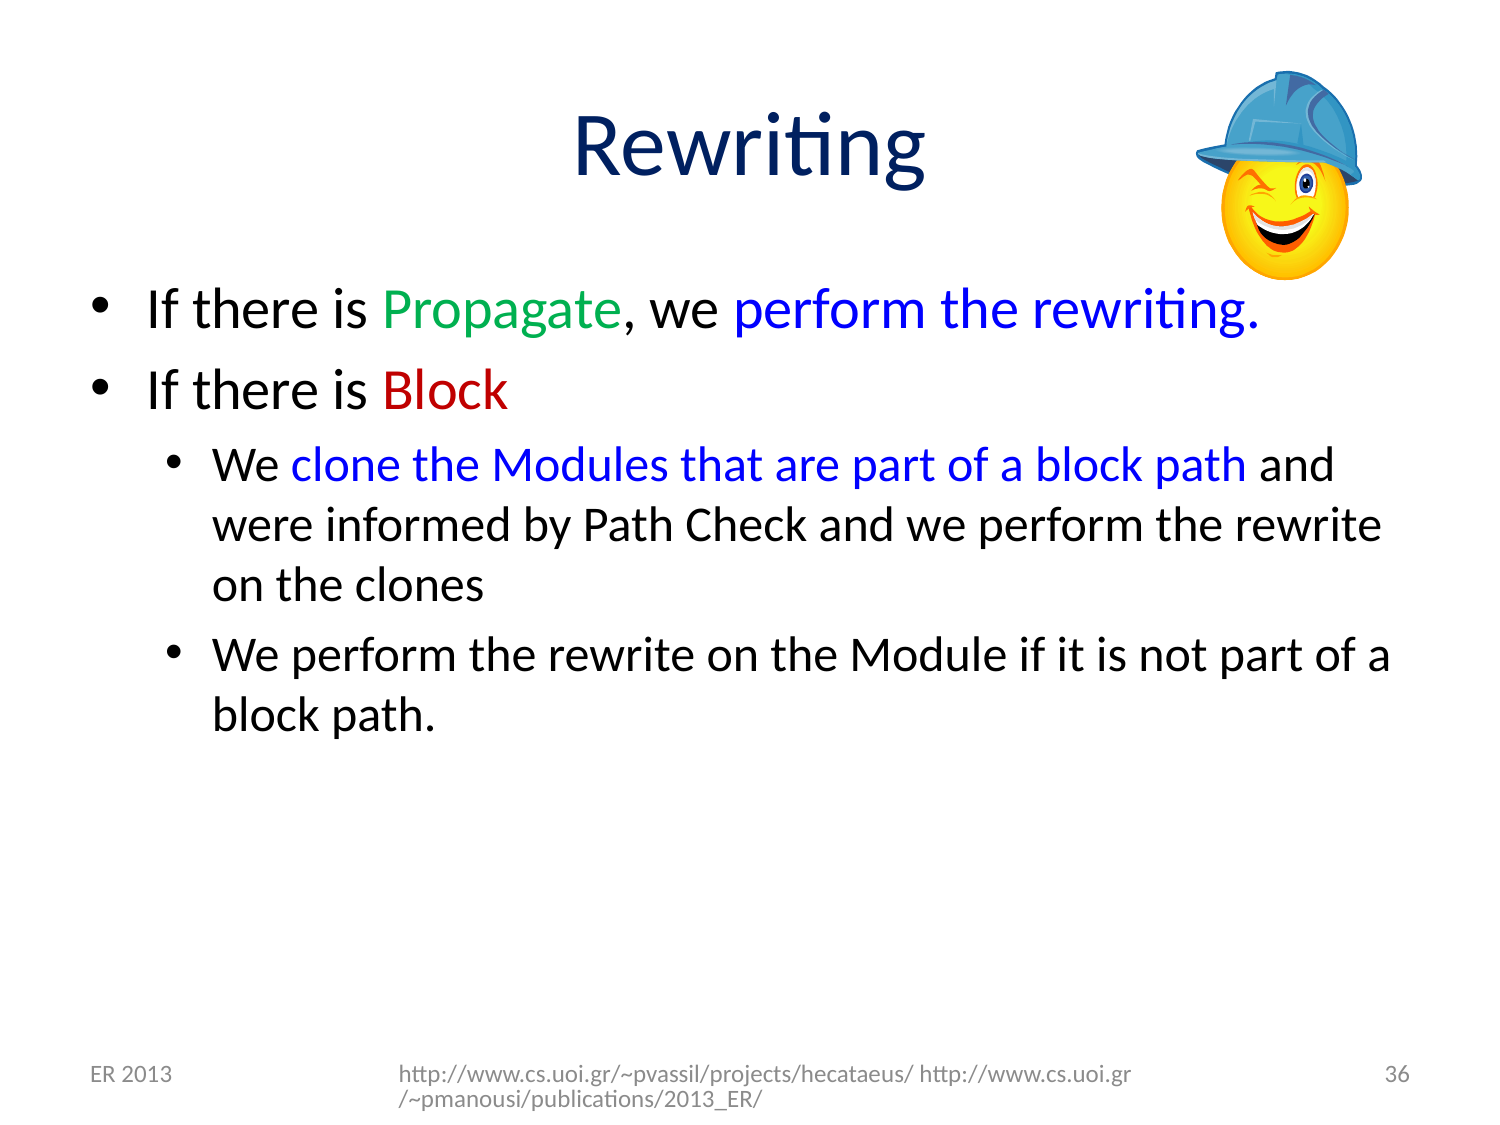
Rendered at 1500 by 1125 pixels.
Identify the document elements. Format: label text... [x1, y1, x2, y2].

footer http://www.cs.uoi.gr/~pvassil/projects/hecataeus/ http://www.cs.uoi.gr/~pmanousi/publications/2013_ER/ [425, 1042, 1152, 1103]
picture [1195, 70, 1363, 281]
list If there is Propagate, we perform the rewriting. If there is Block We clone the Modules that are part of a block path and were informed by Path Check and we perform the rewrite on the clones We perform the rewrite on the Module if it is not part of a block path. [75, 262, 1425, 1005]
slide_number 36 [1152, 1042, 1425, 1103]
slide_number ER 2013 [75, 1042, 425, 1103]
title Rewriting [75, 45, 1425, 233]
